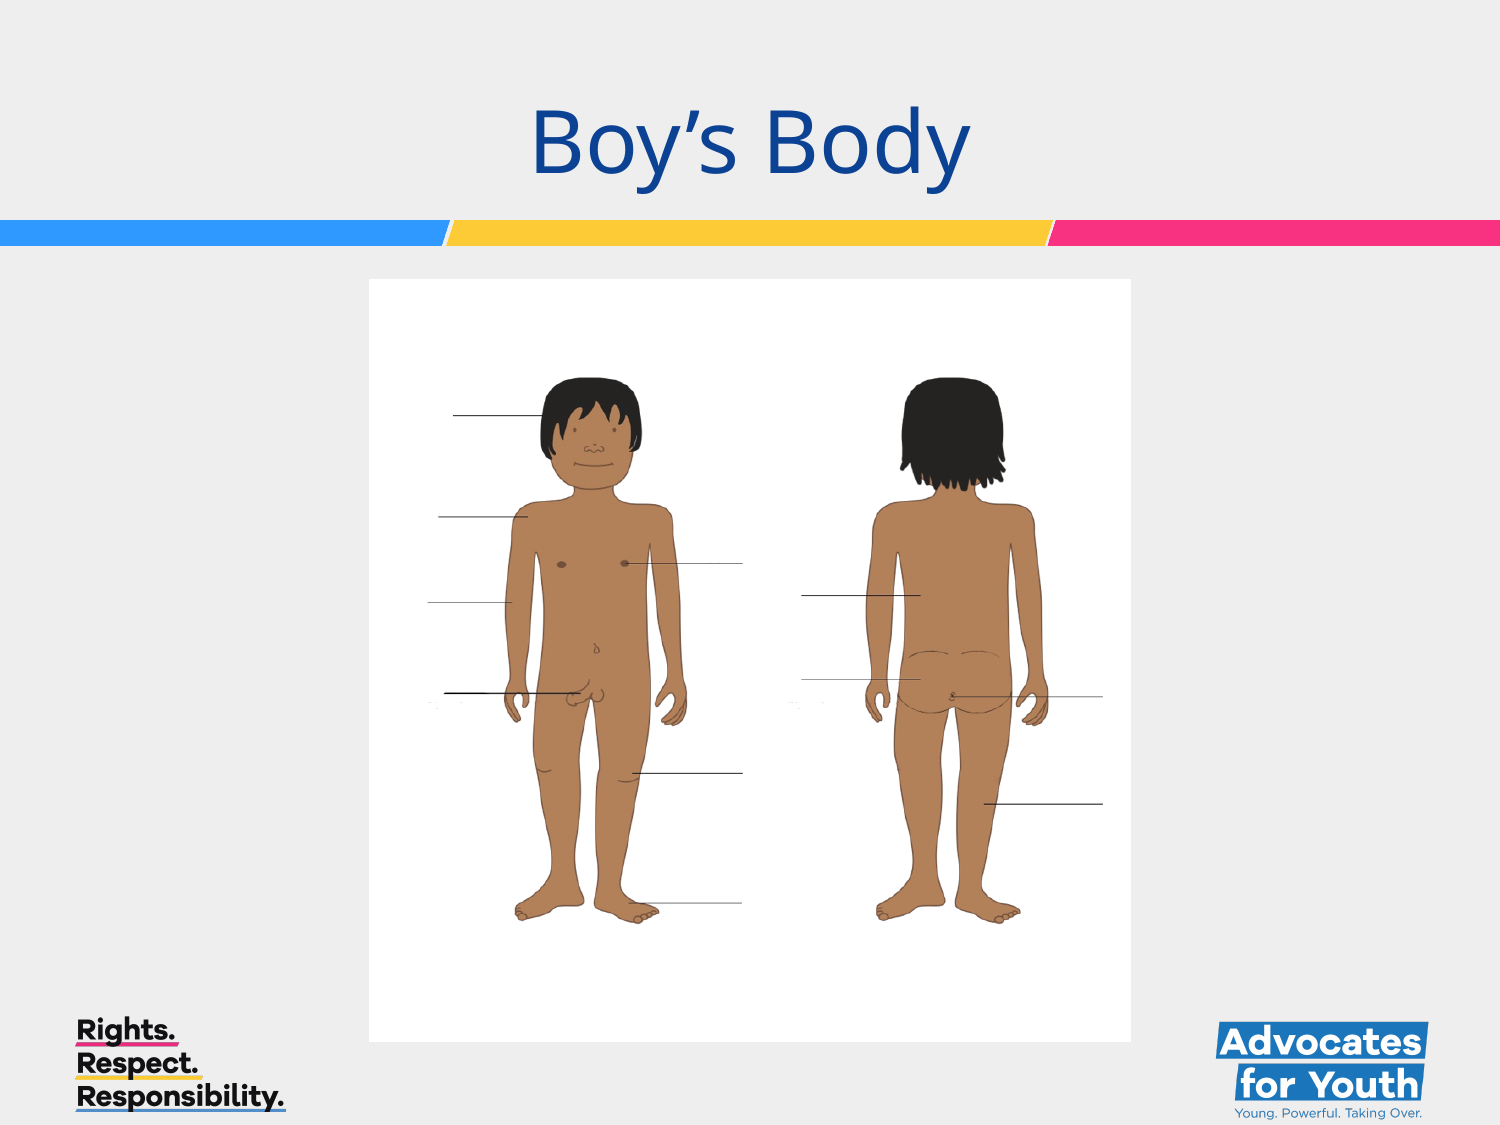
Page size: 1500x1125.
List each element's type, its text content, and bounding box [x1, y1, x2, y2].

picture [0, 207, 1500, 258]
picture [368, 279, 1132, 1042]
title Boy’s Body [75, 45, 1425, 233]
